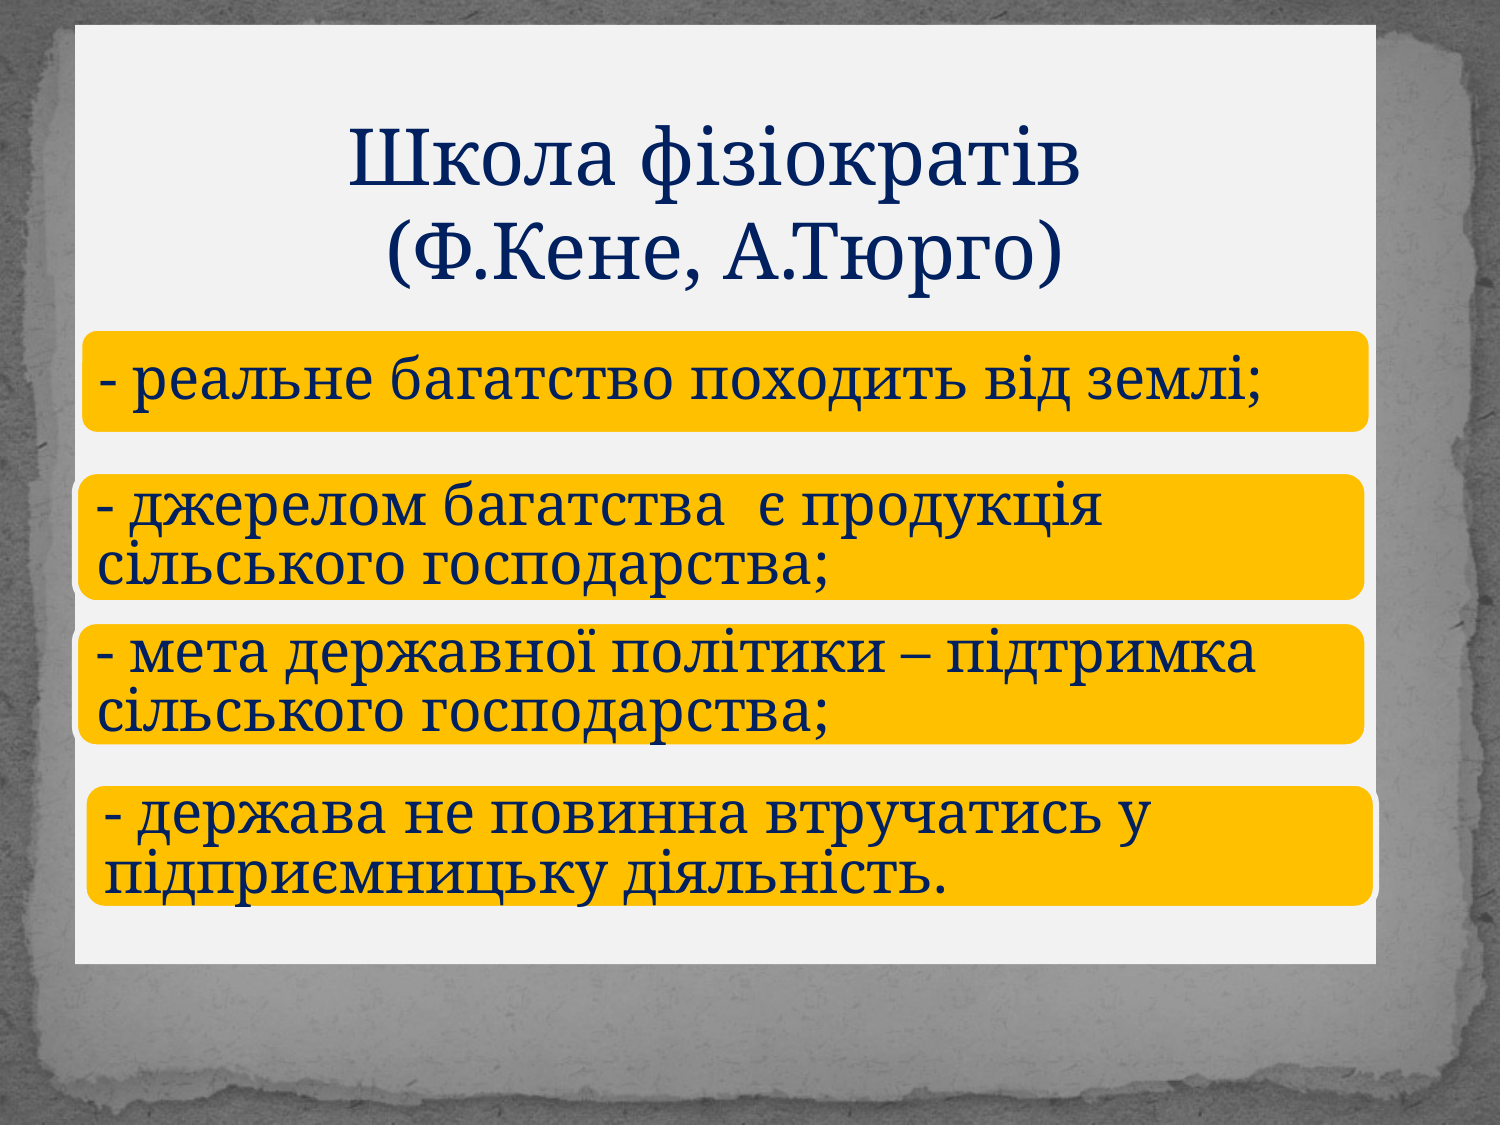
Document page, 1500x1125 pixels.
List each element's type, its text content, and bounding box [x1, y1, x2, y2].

text_box - мета державної політики – підтримка сільського господарства; [74, 620, 1368, 748]
title Школа фізіократів (Ф.Кене, А.Тюрго) [75, 24, 1376, 965]
picture [0, 0, 1500, 1125]
text_box - держава не повинна втручатись у підприємницьку діяльність. [83, 782, 1376, 909]
text_box - джерелом багатства є продукція сільського господарства; [74, 471, 1368, 604]
text_box - реальне багатство походить від землі; [79, 327, 1372, 436]
